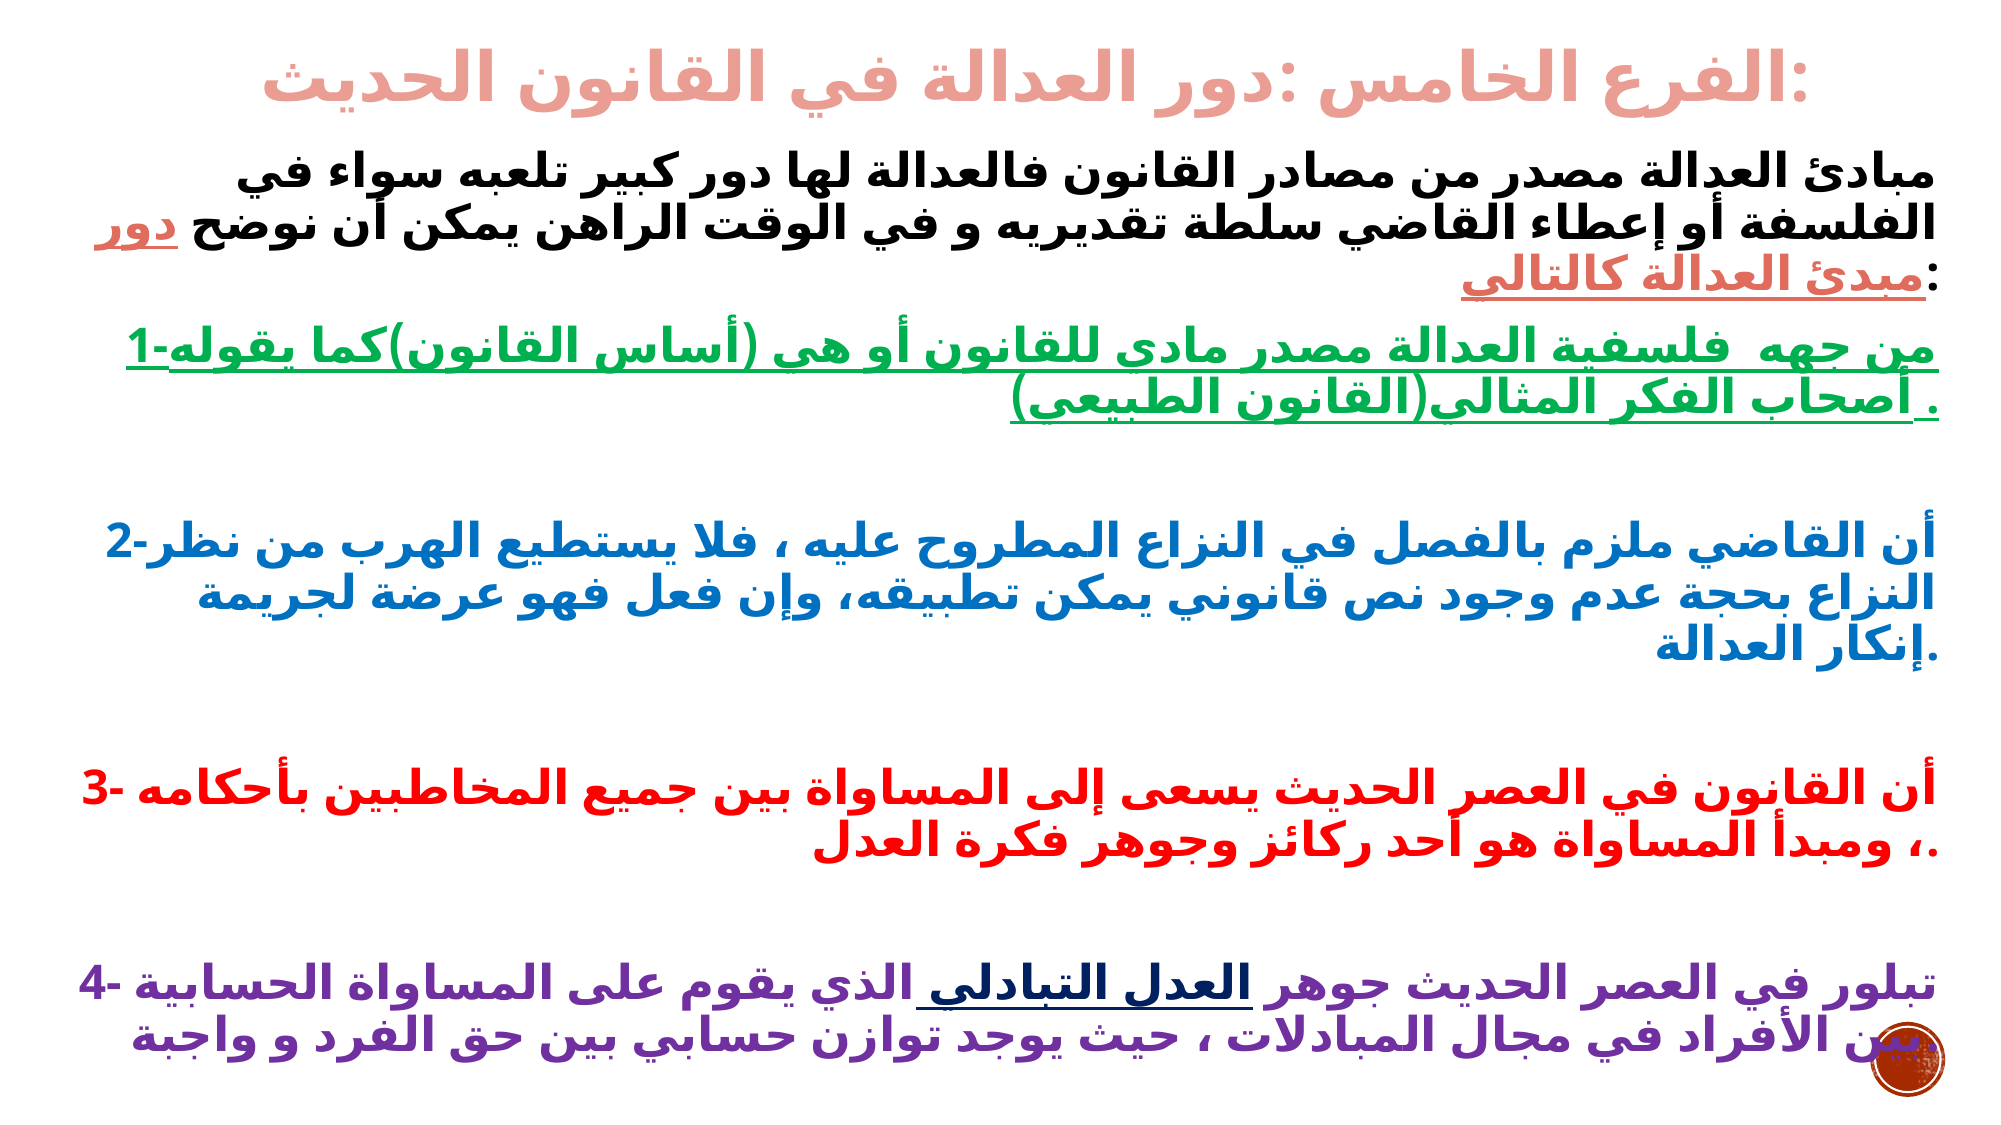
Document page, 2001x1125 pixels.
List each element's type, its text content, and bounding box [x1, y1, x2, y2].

title الفرع الخامس :دور العدالة في القانون الحديث: [175, 20, 1826, 138]
list مبادئ العدالة مصدر من مصادر القانون فالعدالة لها دور كبير تلعبه سواء في الفلسفة أو إعطاء القاضي سلطة تقديريه و في الوقت الراهن يمكن أن نوضح دور مبدئ العدالة كالتالي: 1-من جهه فلسفية العدالة مصدر مادي للقانون أو هي (أساس القانون)كما يقوله أصحاب الفكر المثالي(القانون الطبيعي) . 2-أن القاضي ملزم بالفصل في النزاع المطروح عليه ، فلا يستطيع الهرب من نظر النزاع بحجة عدم وجود نص قانوني يمكن تطبيقه، وإن فعل فهو عرضة لجريمة إنكار العدالة. 3-أن القانون في العصر الحديث يسعى إلى المساواة بين جميع المخاطبين بأحكامه ، ومبدأ المساواة هو أحد ركائز وجوهر فكرة العدل. 4- تبلور في العصر الحديث جوهر العدل التبادلي الذي يقوم على المساواة الحسابية بين الأفراد في مجال المبادلات ، حيث يوجد توازن حسابي بين حق الفرد و واجبة. [55, 138, 1955, 1080]
